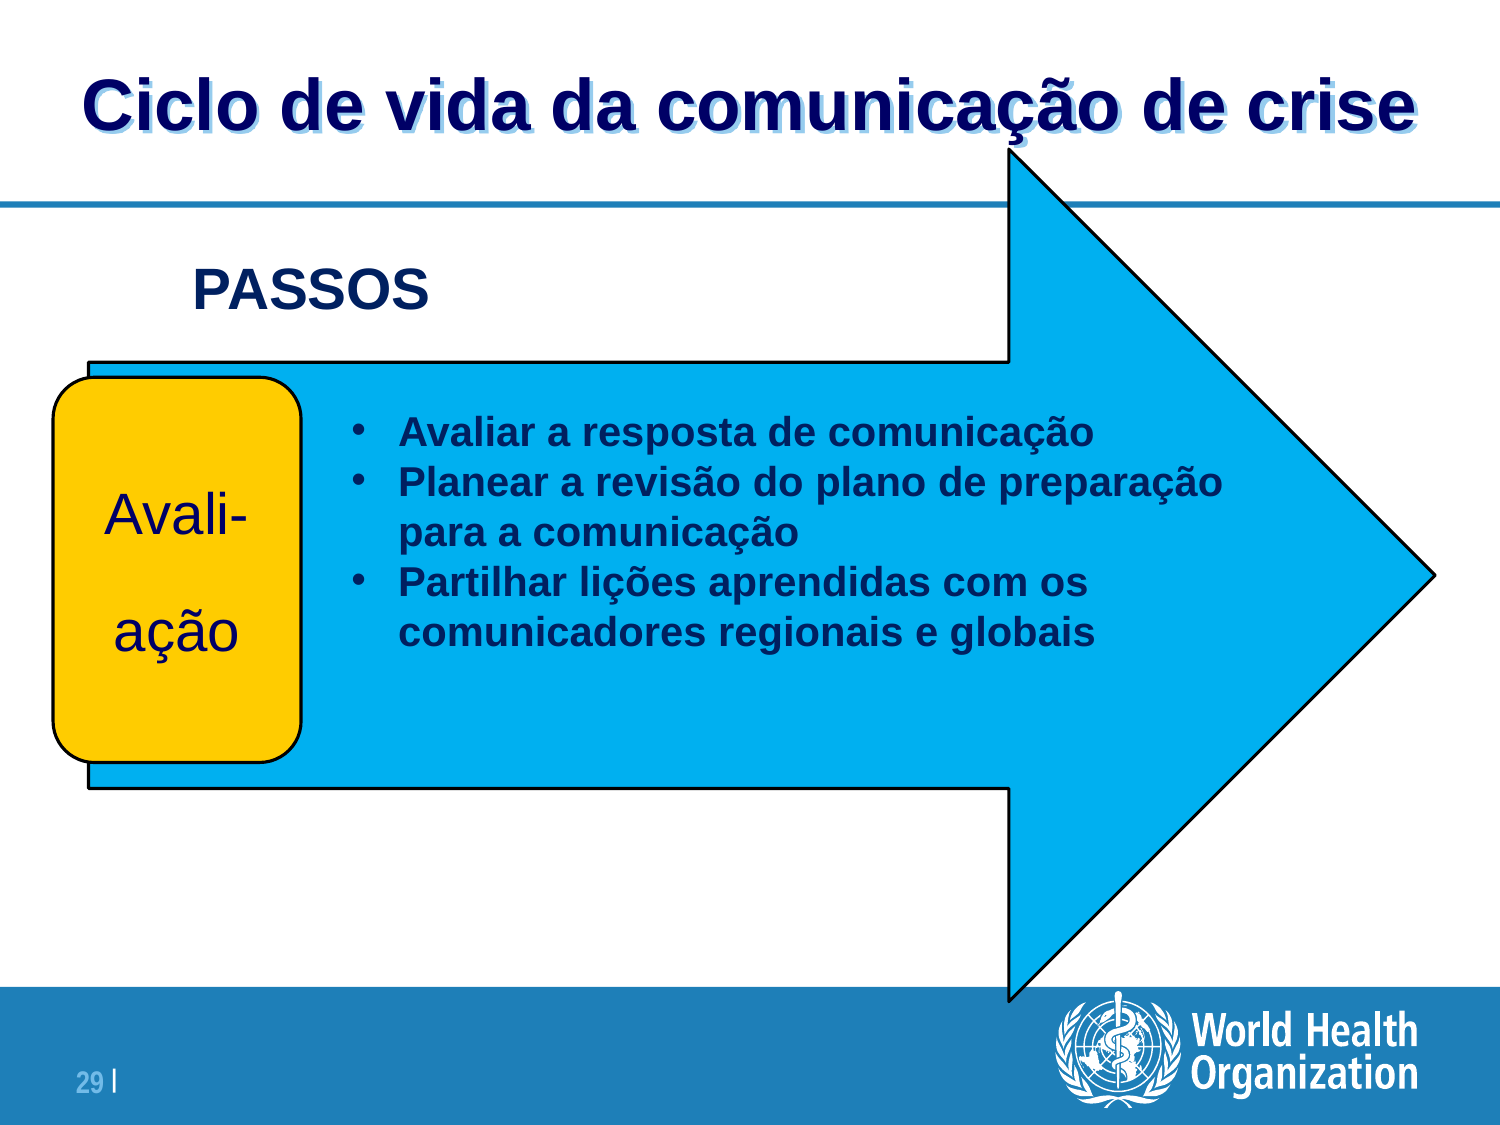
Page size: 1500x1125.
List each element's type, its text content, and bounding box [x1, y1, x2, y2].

text_box Avali- ação [53, 377, 302, 763]
text_box Avaliar a resposta de comunicação Planear a revisão do plano de preparação para a comunicação Partilhar lições aprendidas com os comunicadores regionais e globais [336, 397, 1282, 857]
text_box PASSOS [177, 243, 446, 329]
title Ciclo de vida da comunicação de crise [0, 0, 1500, 204]
text_box [88, 149, 1257, 789]
text_box [1008, 857, 1154, 1002]
text_box [1282, 422, 1436, 729]
